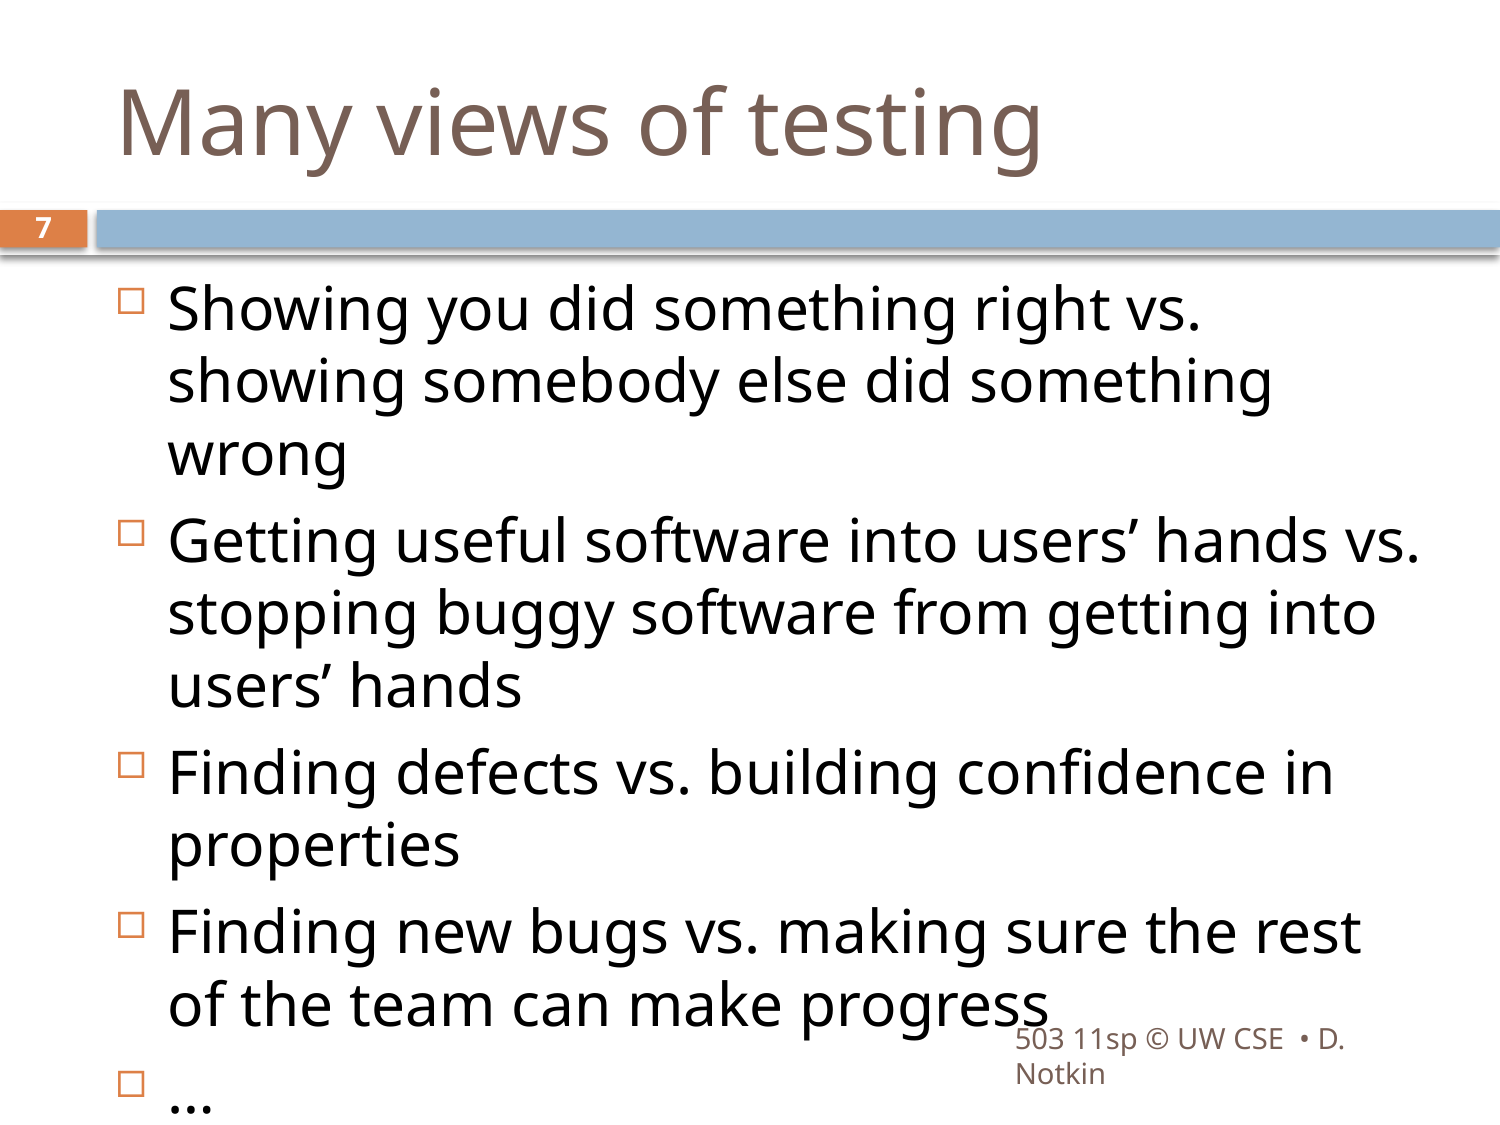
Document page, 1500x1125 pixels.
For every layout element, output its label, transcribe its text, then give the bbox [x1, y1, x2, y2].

slide_number 503 11sp © UW CSE • D. Notkin [999, 1025, 1438, 1085]
slide_number 7 [0, 208, 88, 249]
title Many views of testing [100, 37, 1438, 200]
list Showing you did something right vs. showing somebody else did something wrong Getting useful software into users’ hands vs. stopping buggy software from getting into users’ hands Finding defects vs. building confidence in properties Finding new bugs vs. making sure the rest of the team can make progress … [100, 262, 1438, 1000]
